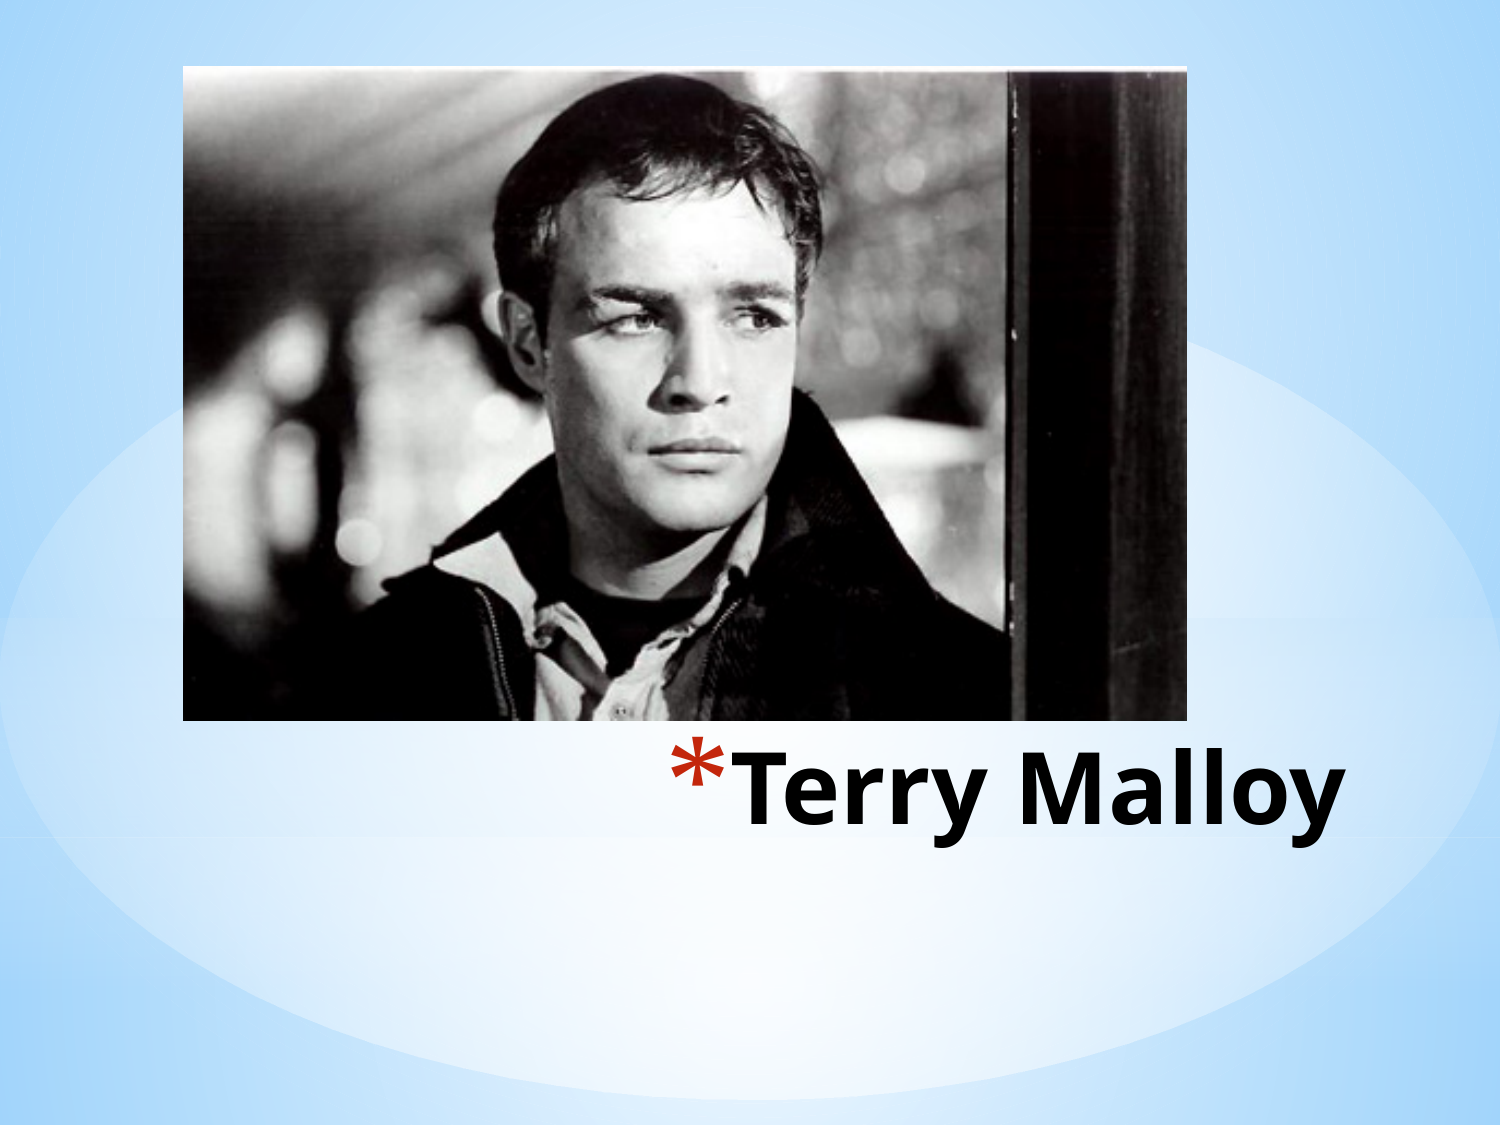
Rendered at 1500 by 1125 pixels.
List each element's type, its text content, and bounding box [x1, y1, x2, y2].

title Terry Malloy [294, 717, 1363, 905]
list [182, 66, 1187, 721]
